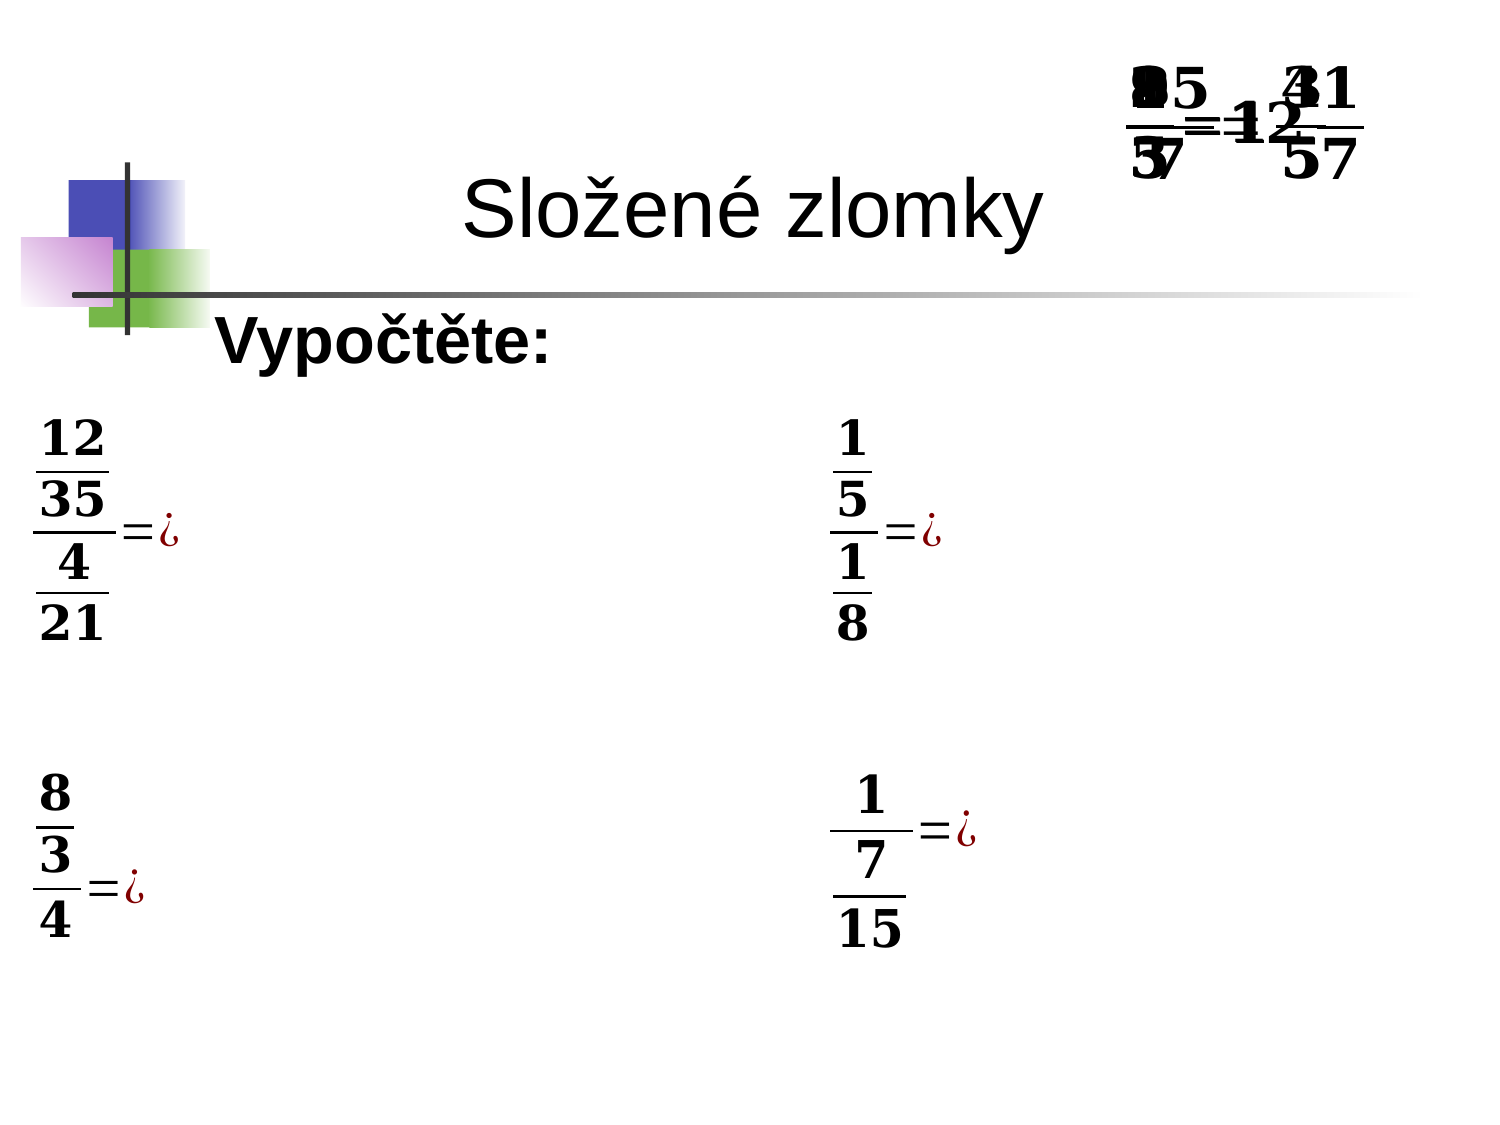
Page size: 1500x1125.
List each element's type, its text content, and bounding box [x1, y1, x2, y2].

text_box Vypočtěte: [88, 289, 680, 384]
text_box Složené zlomky [266, 146, 1241, 262]
